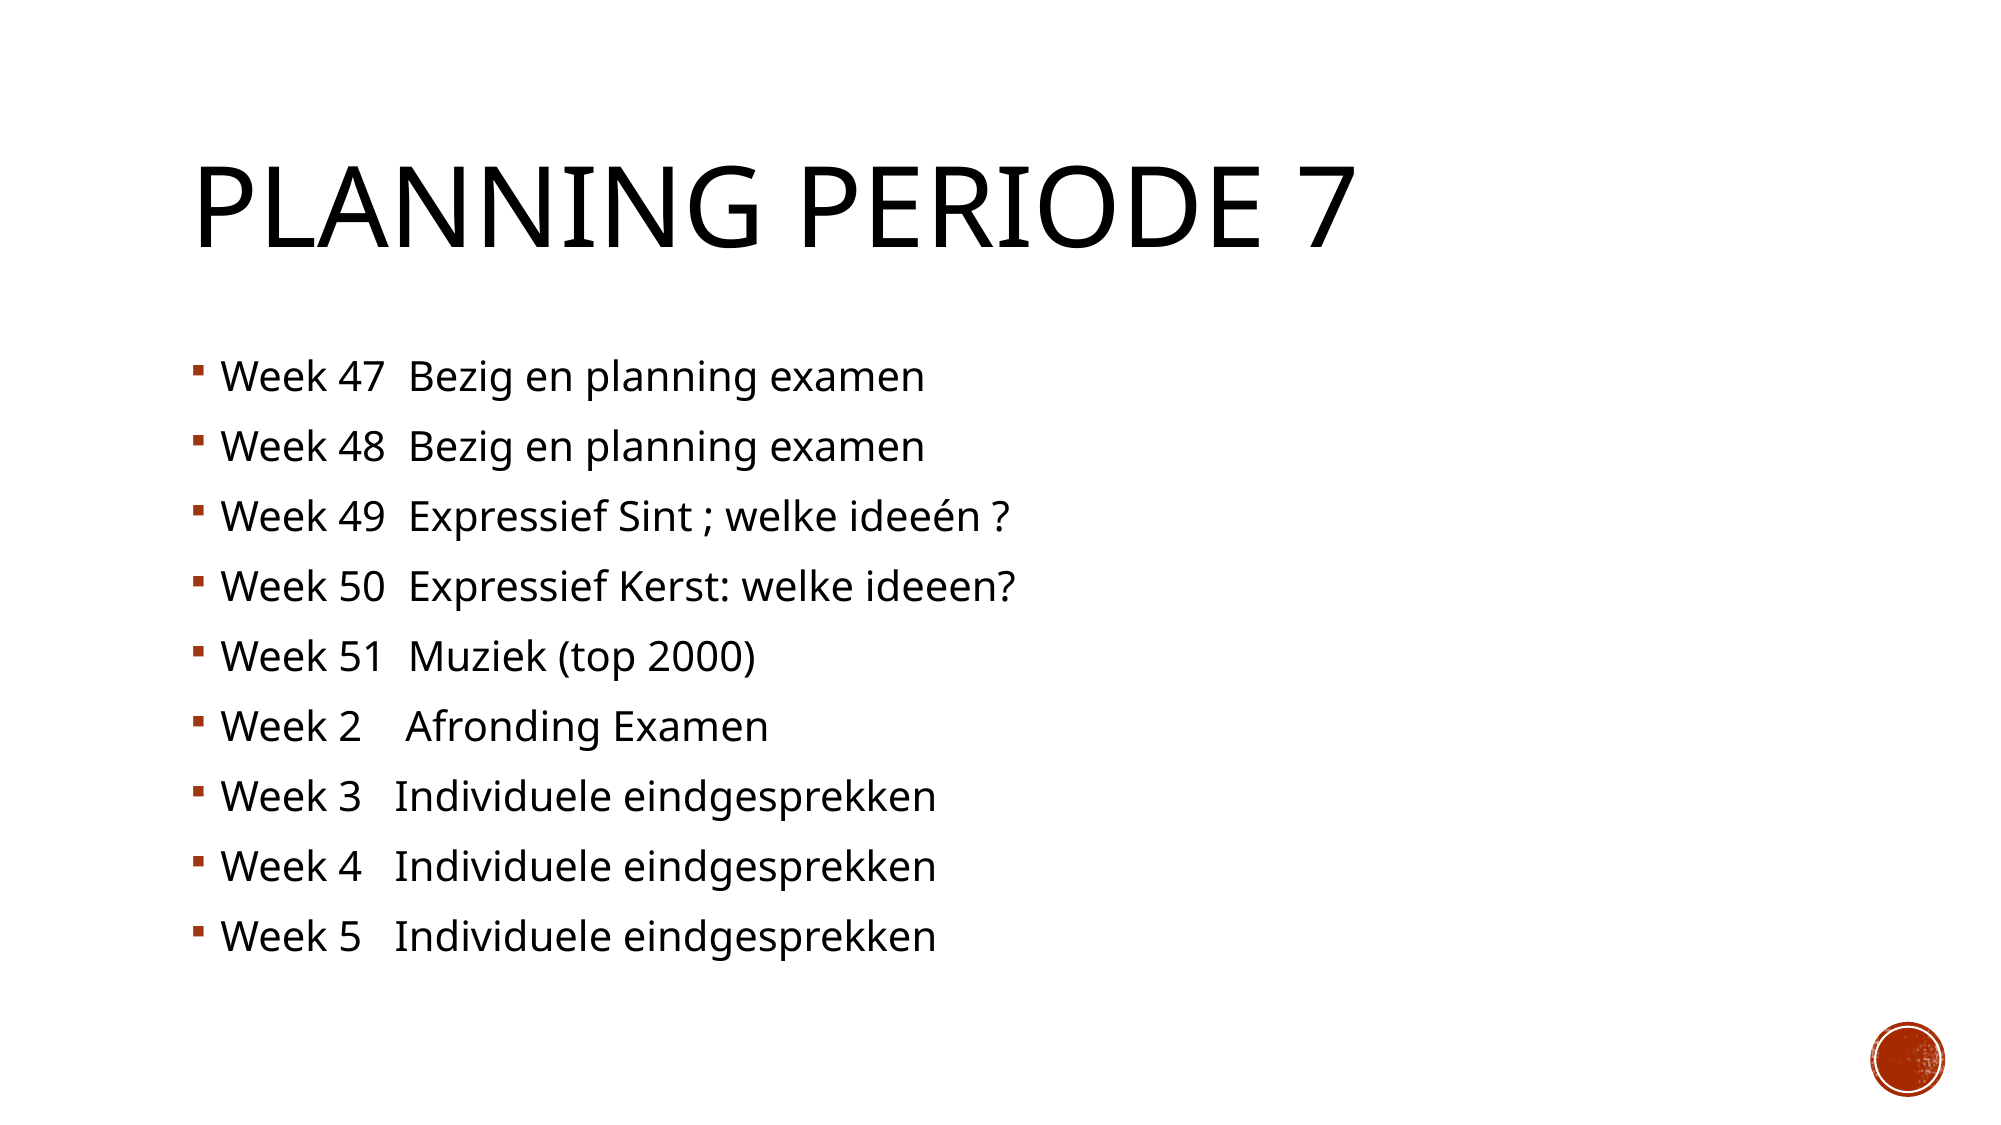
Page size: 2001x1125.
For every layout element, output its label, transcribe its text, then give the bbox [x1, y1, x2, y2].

list Week 47 Bezig en planning examen Week 48 Bezig en planning examen Week 49 Expressief Sint ; welke ideeén ? Week 50 Expressief Kerst: welke ideeen? Week 51 Muziek (top 2000) Week 2 Afronding Examen Week 3 Individuele eindgesprekken Week 4 Individuele eindgesprekken Week 5 Individuele eindgesprekken [175, 348, 1826, 1013]
title Planning Periode 7 [175, 79, 1826, 344]
